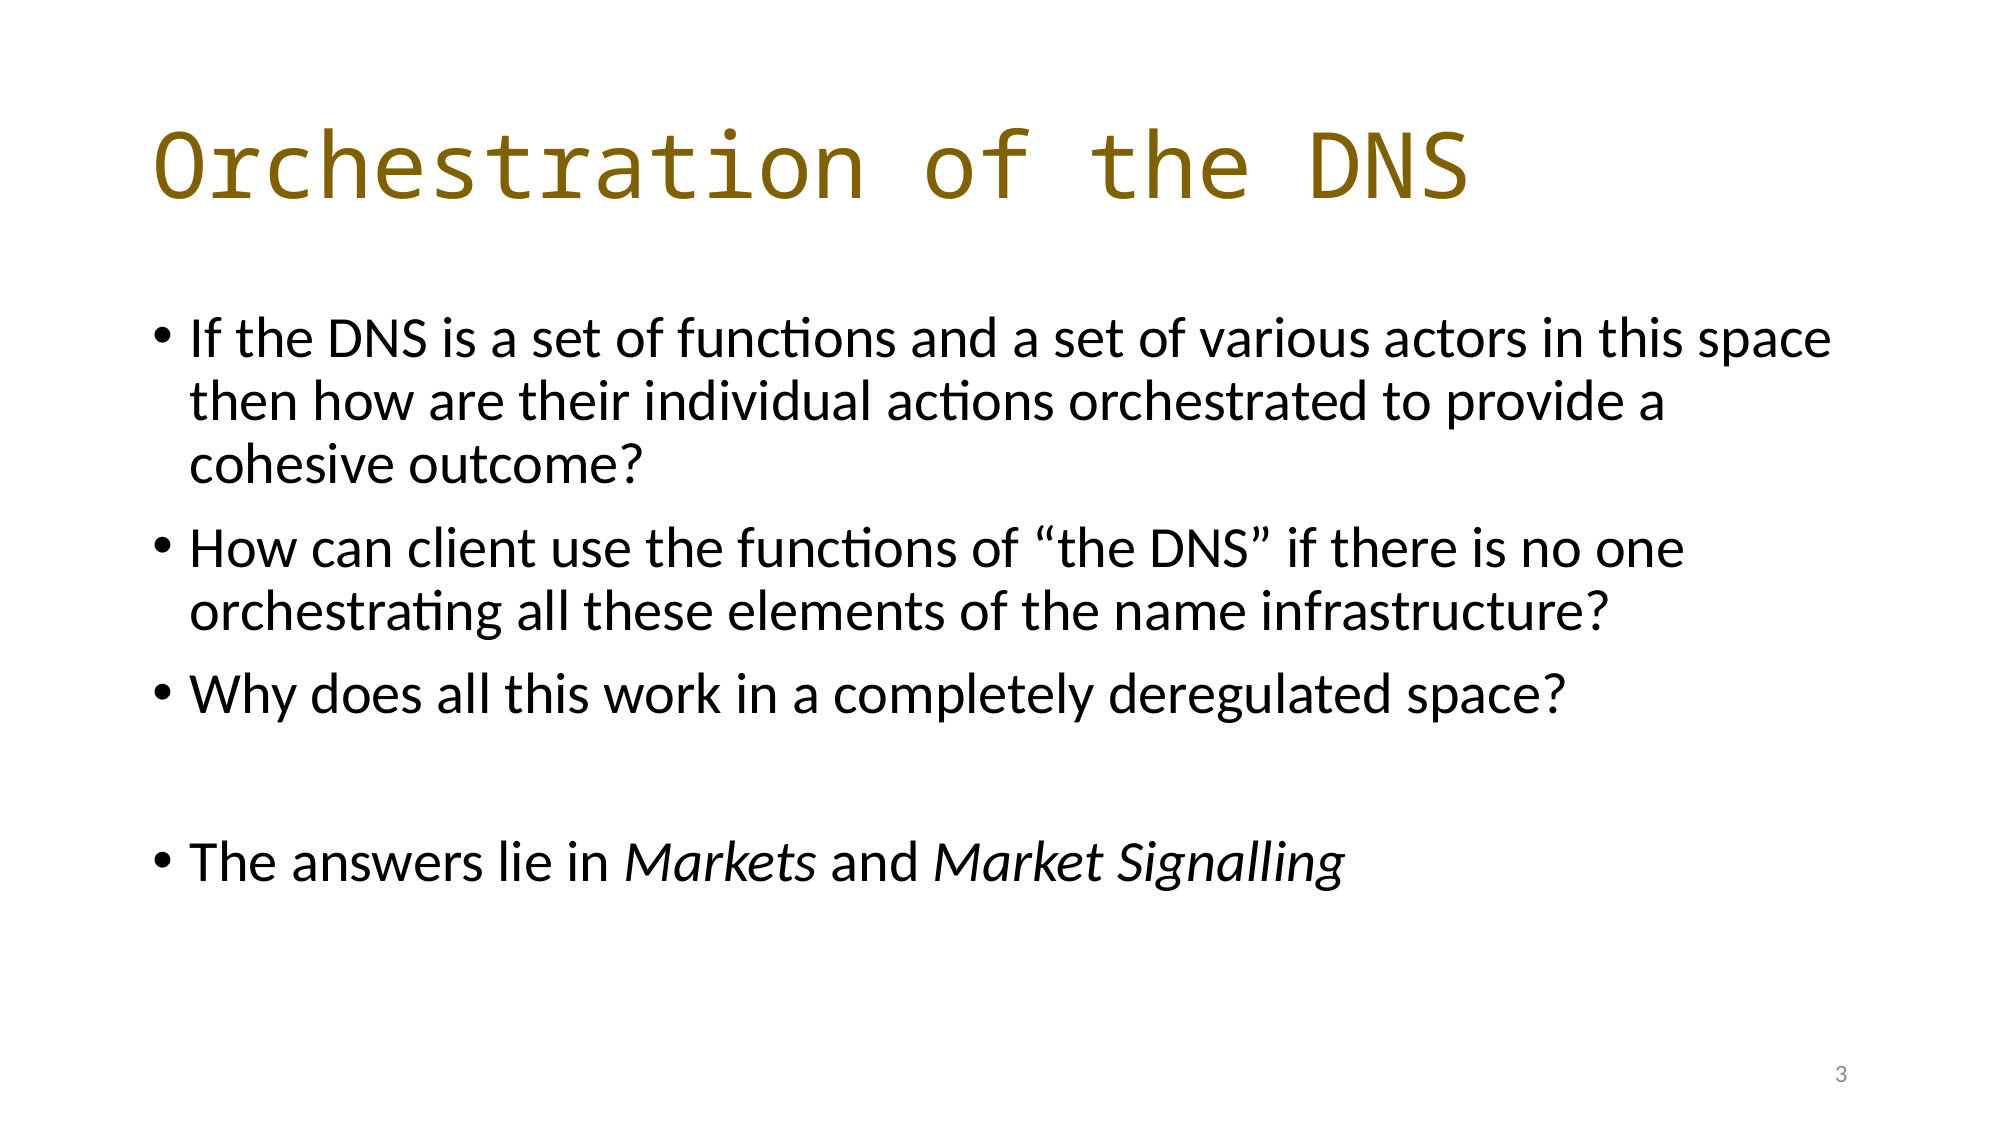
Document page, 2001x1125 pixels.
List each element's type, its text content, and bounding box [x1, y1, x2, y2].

list If the DNS is a set of functions and a set of various actors in this space then how are their individual actions orchestrated to provide a cohesive outcome? How can client use the functions of “the DNS” if there is no one orchestrating all these elements of the name infrastructure? Why does all this work in a completely deregulated space? The answers lie in Markets and Market Signalling [137, 299, 1863, 1014]
slide_number 3 [1412, 1042, 1863, 1103]
title Orchestration of the DNS [137, 59, 1863, 278]
